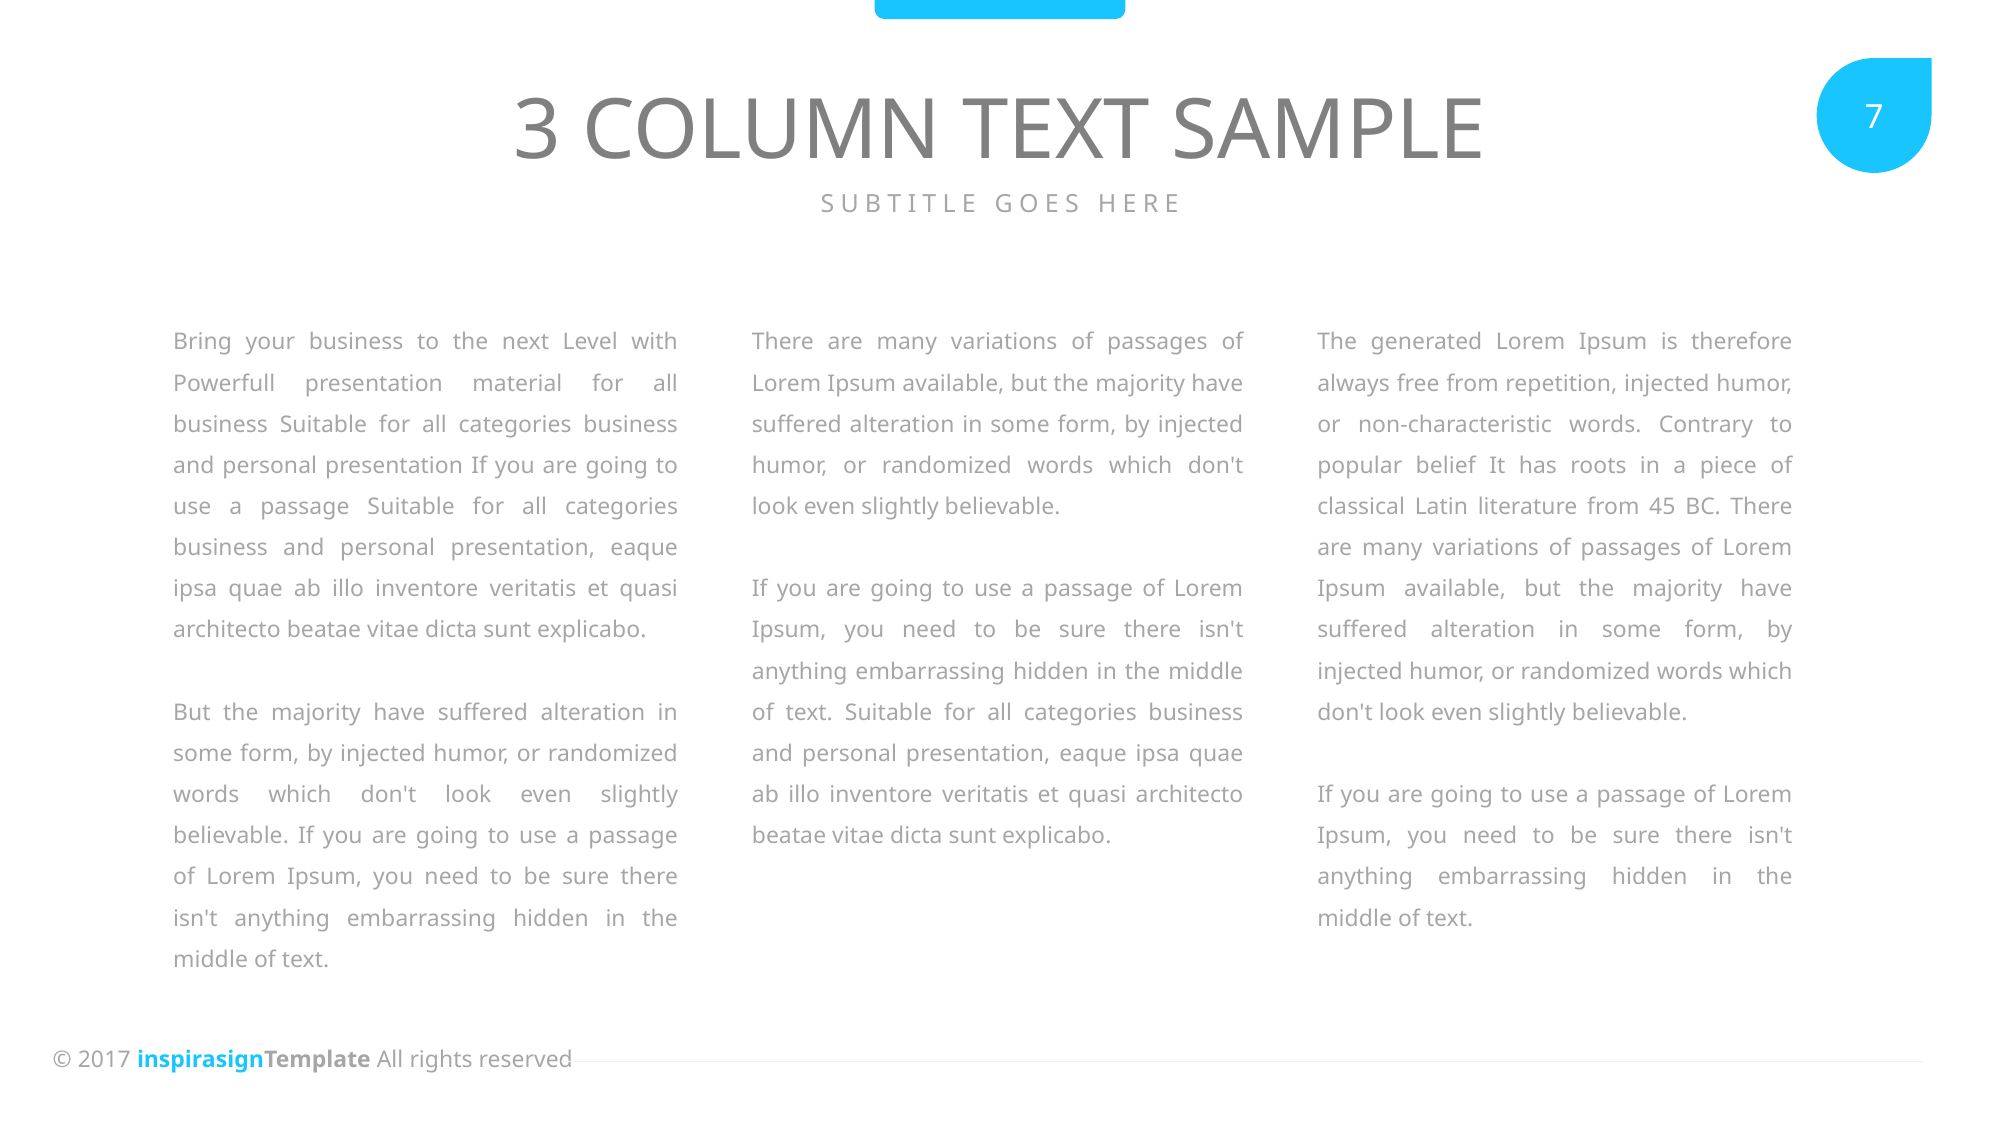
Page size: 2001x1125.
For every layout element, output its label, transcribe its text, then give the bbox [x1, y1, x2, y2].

text_box The generated Lorem Ipsum is therefore always free from repetition, injected humor, or non-characteristic words. Contrary to popular belief It has roots in a piece of classical Latin literature from 45 BC. There are many variations of passages of Lorem Ipsum available, but the majority have suffered alteration in some form, by injected humor, or randomized words which don't look even slightly believable. If you are going to use a passage of Lorem Ipsum, you need to be sure there isn't anything embarrassing hidden in the middle of text. [1302, 305, 1808, 938]
text_box Bring your business to the next Level with Powerfull presentation material for all business Suitable for all categories business and personal presentation If you are going to use a passage Suitable for all categories business and personal presentation, eaque ipsa quae ab illo inventore veritatis et quasi architecto beatae vitae dicta sunt explicabo. But the majority have suffered alteration in some form, by injected humor, or randomized words which don't look even slightly believable. If you are going to use a passage of Lorem Ipsum, you need to be sure there isn't anything embarrassing hidden in the middle of text. [158, 305, 694, 1021]
text_box There are many variations of passages of Lorem Ipsum available, but the majority have suffered alteration in some form, by injected humor, or randomized words which don't look even slightly believable. If you are going to use a passage of Lorem Ipsum, you need to be sure there isn't anything embarrassing hidden in the middle of text. Suitable for all categories business and personal presentation, eaque ipsa quae ab illo inventore veritatis et quasi architecto beatae vitae dicta sunt explicabo. [737, 305, 1259, 856]
text_box 3 COLUMN TEXT SAMPLE [498, 68, 1502, 183]
text_box SUBTITLE GOES HERE [805, 180, 1195, 225]
